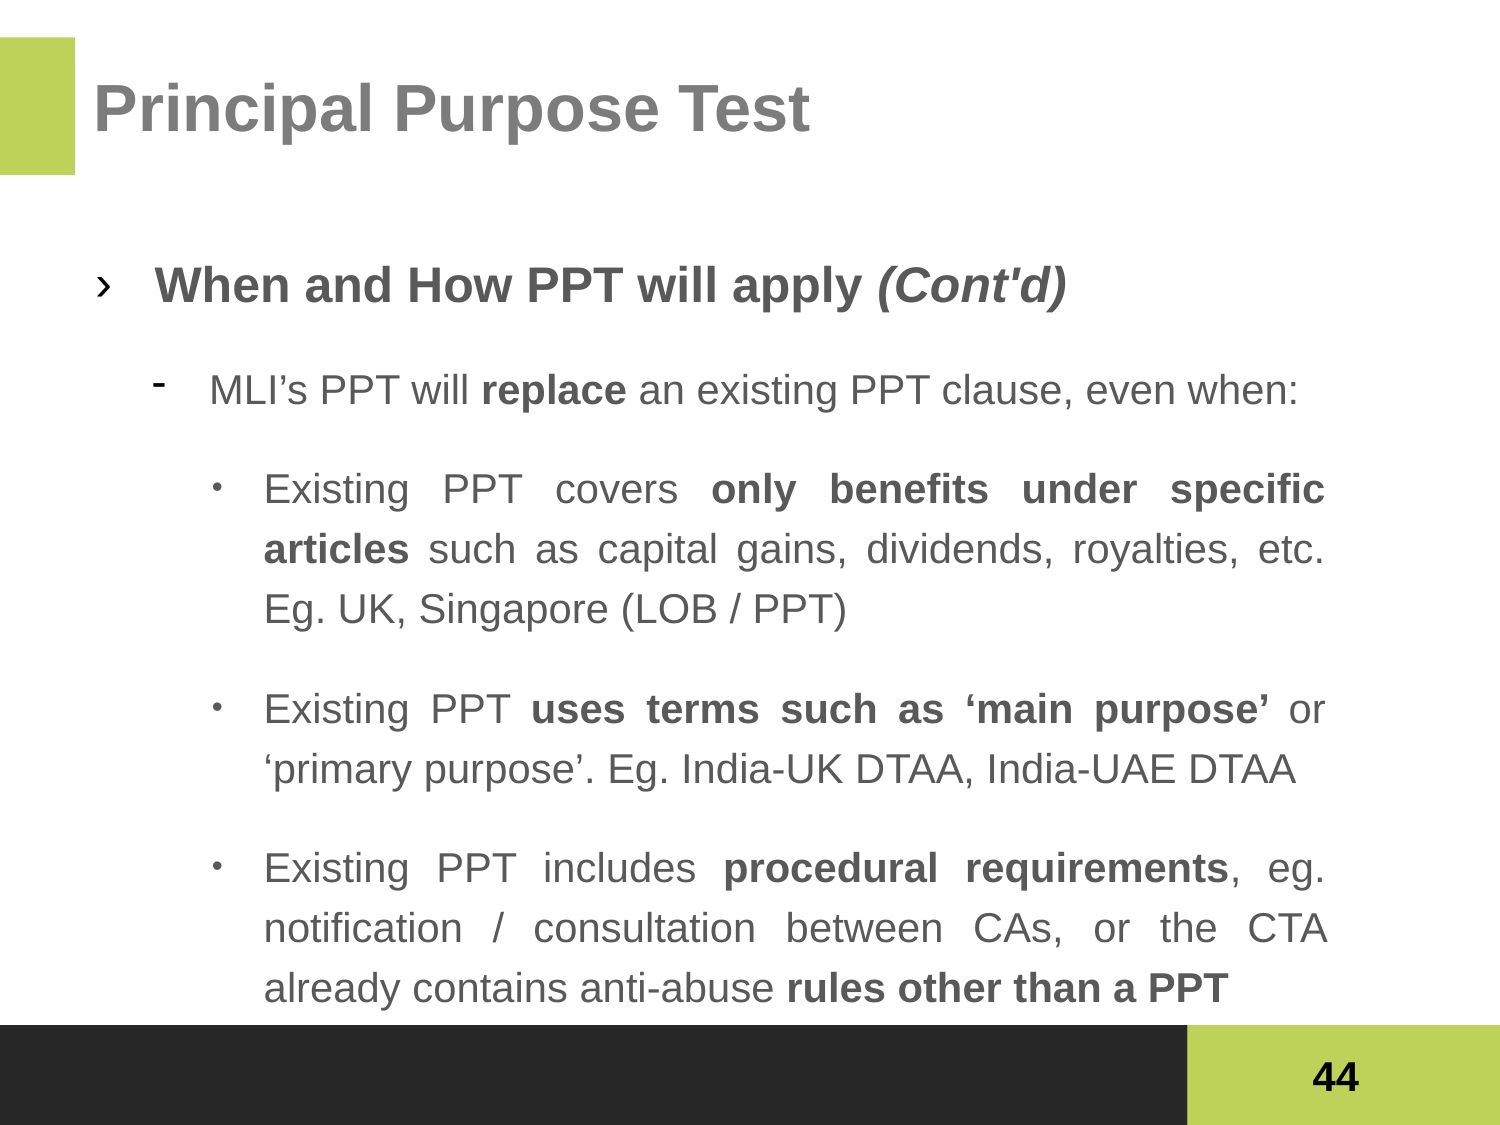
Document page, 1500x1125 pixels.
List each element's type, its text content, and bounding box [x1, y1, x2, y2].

text_box When and How PPT will apply (Cont'd) MLI’s PPT will replace an existing PPT clause, even when: Existing PPT covers only benefits under specific articles such as capital gains, dividends, royalties, etc. Eg. UK, Singapore (LOB / PPT) Existing PPT uses terms such as ‘main purpose’ or ‘primary purpose’. Eg. India-UK DTAA, India-UAE DTAA Existing PPT includes procedural requirements, eg. notification / consultation between CAs, or the CTA already contains anti-abuse rules other than a PPT [80, 233, 1341, 976]
title Principal Purpose Test [0, 37, 1500, 180]
